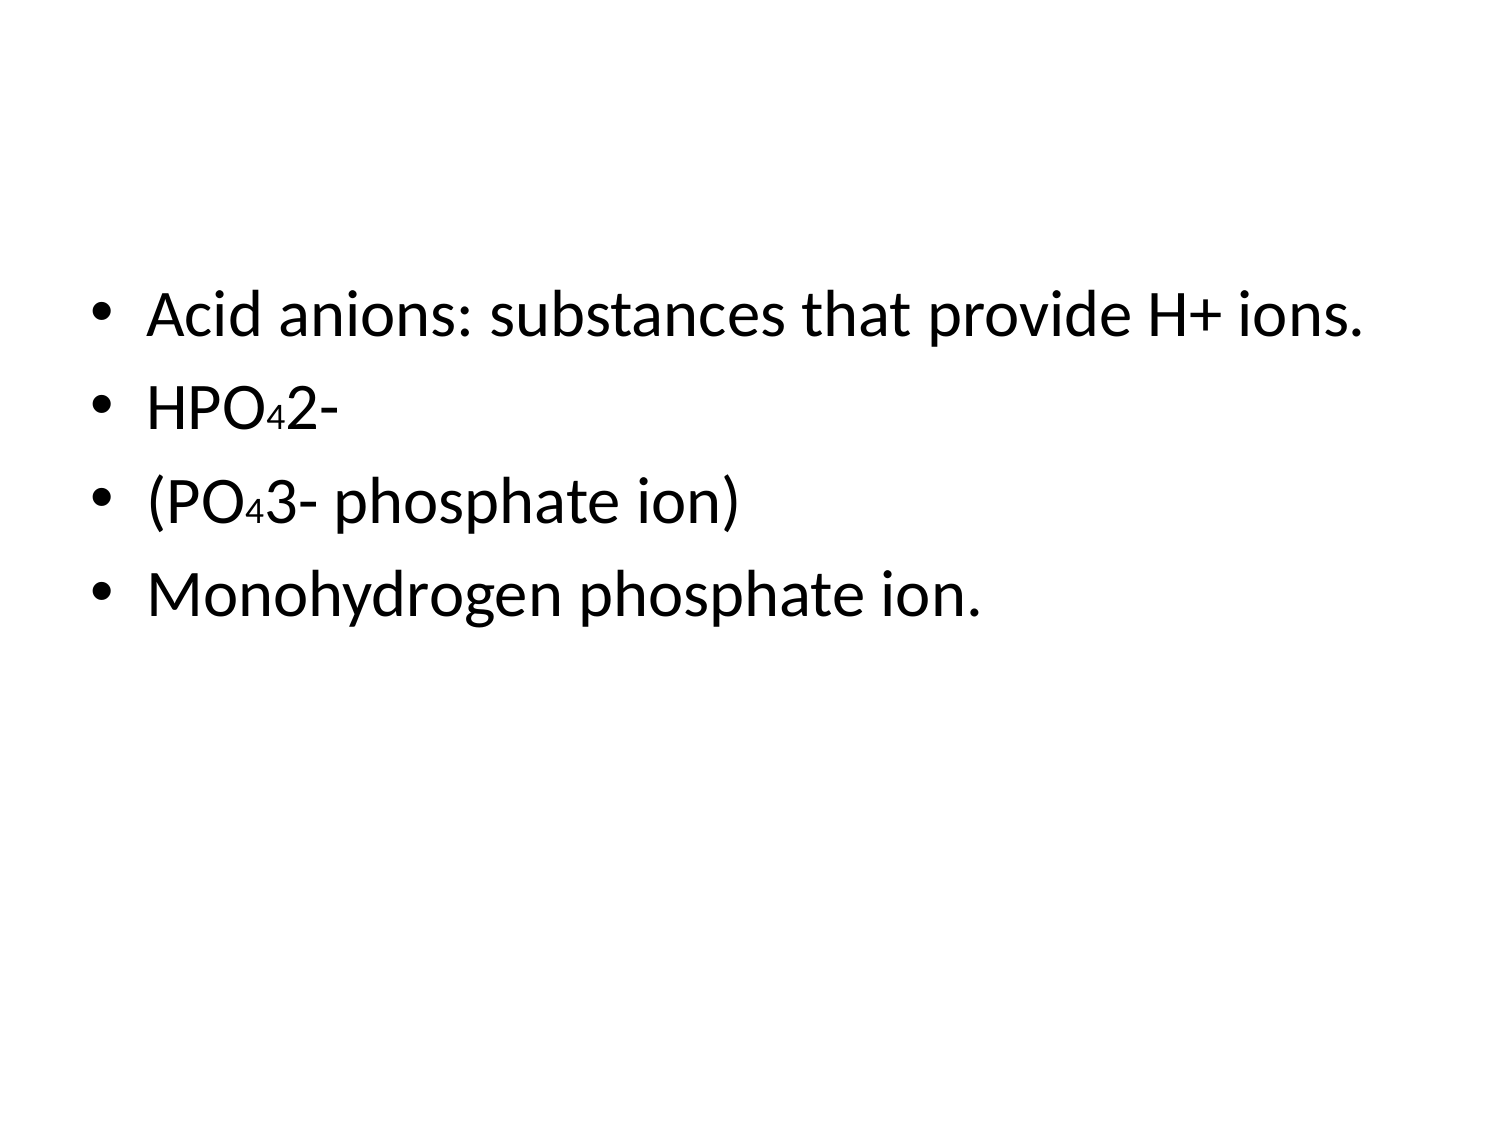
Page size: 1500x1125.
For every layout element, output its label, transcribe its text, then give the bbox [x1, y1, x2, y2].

list Acid anions: substances that provide H+ ions. HPO42- (PO43- phosphate ion) Monohydrogen phosphate ion. [75, 262, 1425, 1005]
